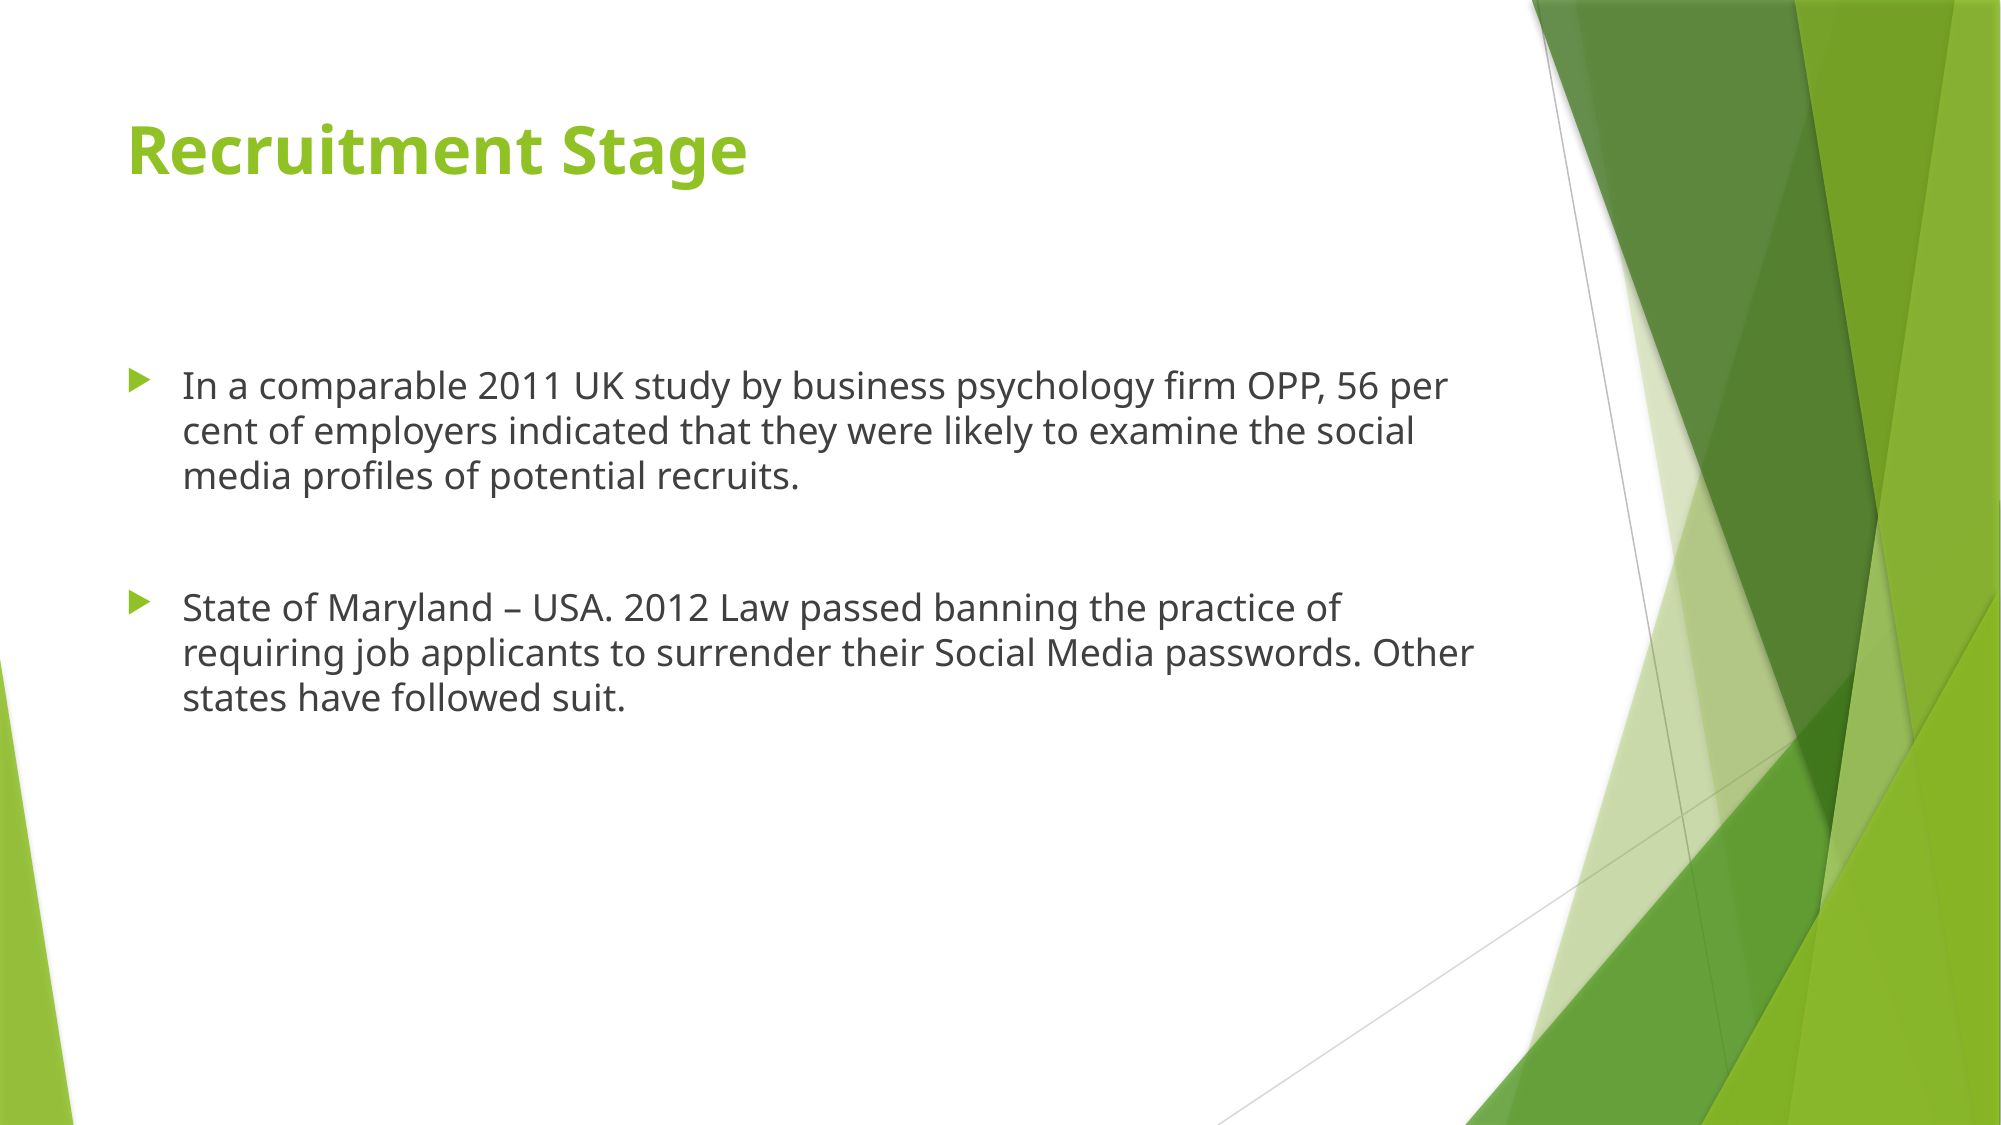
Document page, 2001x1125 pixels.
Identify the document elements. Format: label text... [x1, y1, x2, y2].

title Recruitment Stage [111, 99, 1522, 317]
list In a comparable 2011 UK study by business psychology firm OPP, 56 per cent of employers indicated that they were likely to examine the social media profiles of potential recruits. State of Maryland – USA. 2012 Law passed banning the practice of requiring job applicants to surrender their Social Media passwords. Other states have followed suit. [111, 354, 1522, 992]
